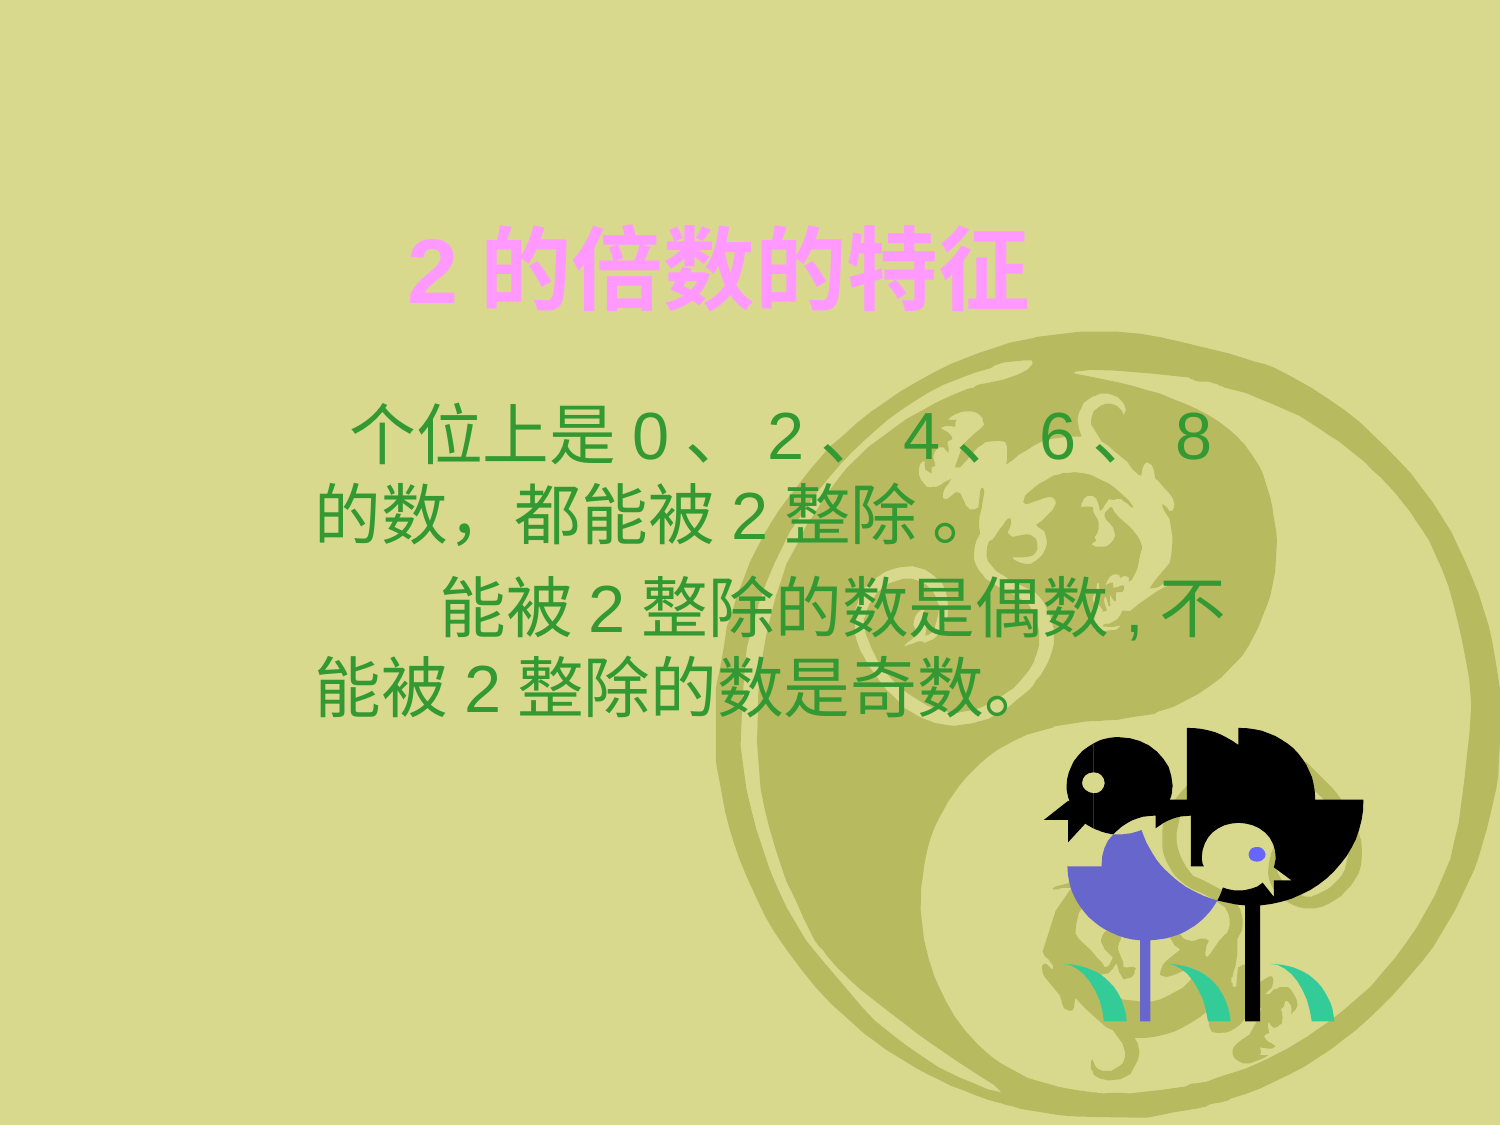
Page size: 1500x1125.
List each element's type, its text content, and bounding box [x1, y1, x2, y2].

title 2的倍数的特征 [26, 172, 1411, 361]
picture [1043, 727, 1364, 1022]
subtitle 个位上是0、2、4、6、8的数，都能被2整除 。 能被2整除的数是偶数,不能被2整除的数是奇数。 [243, 385, 1281, 811]
